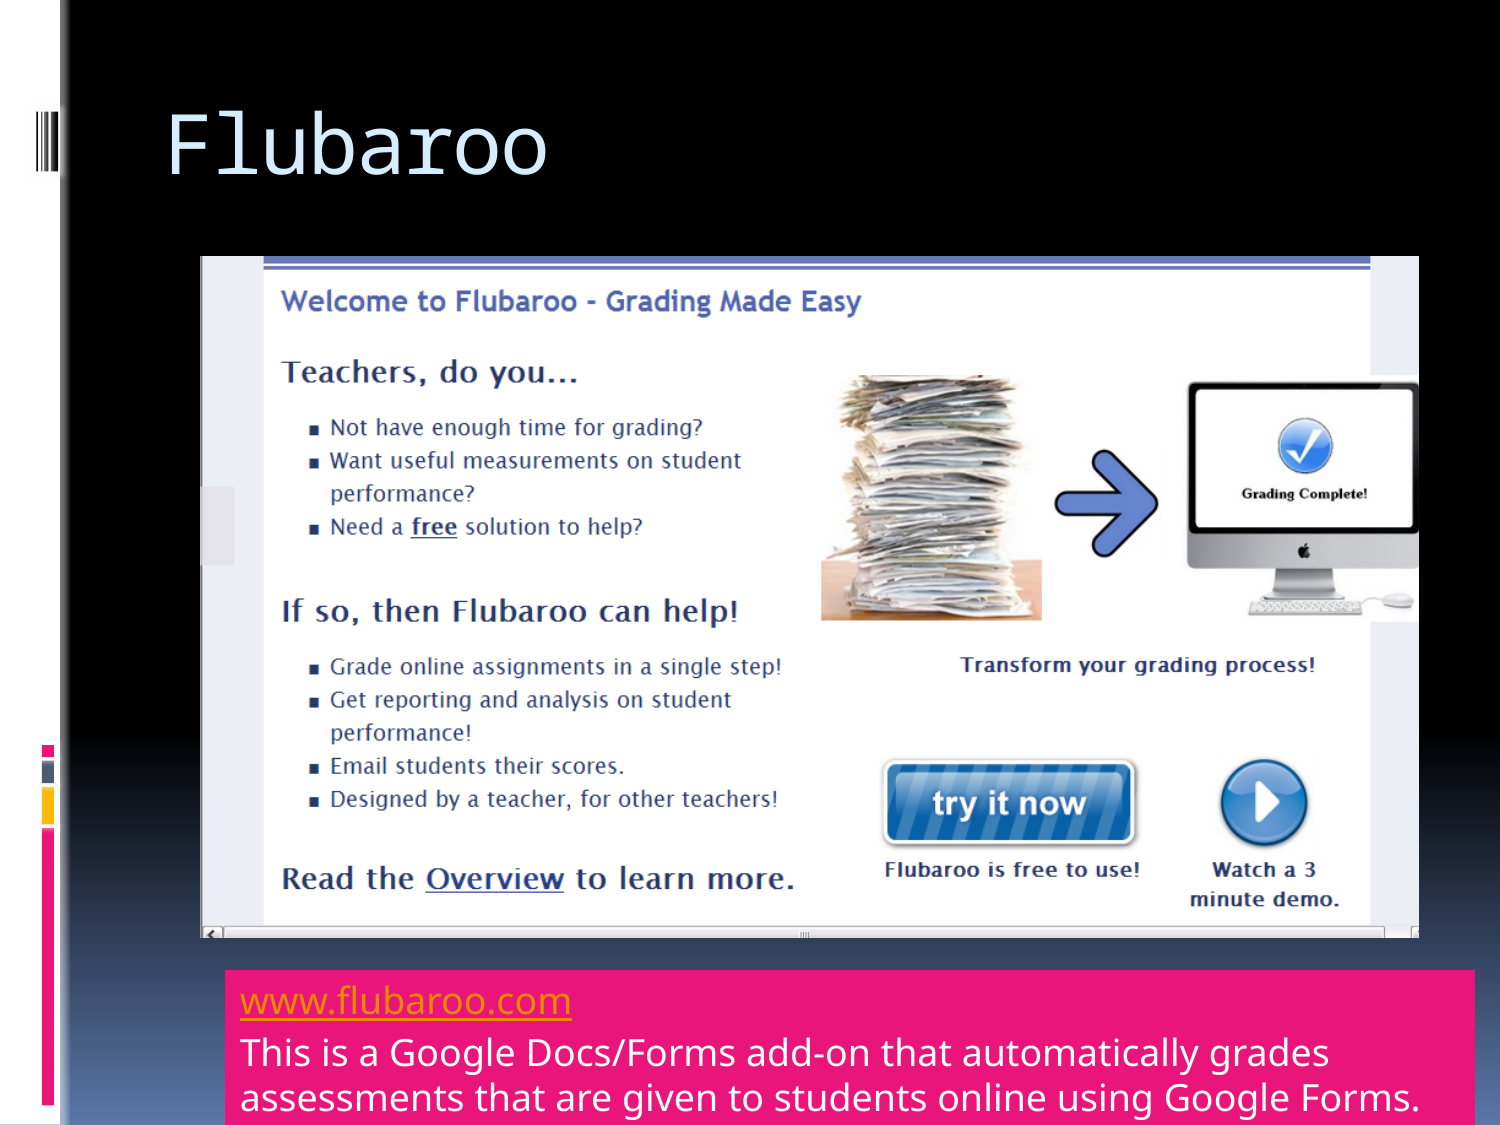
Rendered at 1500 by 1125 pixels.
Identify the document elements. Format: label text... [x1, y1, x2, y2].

text_box www.flubaroo.com This is a Google Docs/Forms add-on that automatically grades assessments that are given to students online using Google Forms. [225, 970, 1475, 1125]
title Flubaroo [150, 83, 1425, 234]
picture [199, 256, 1420, 938]
